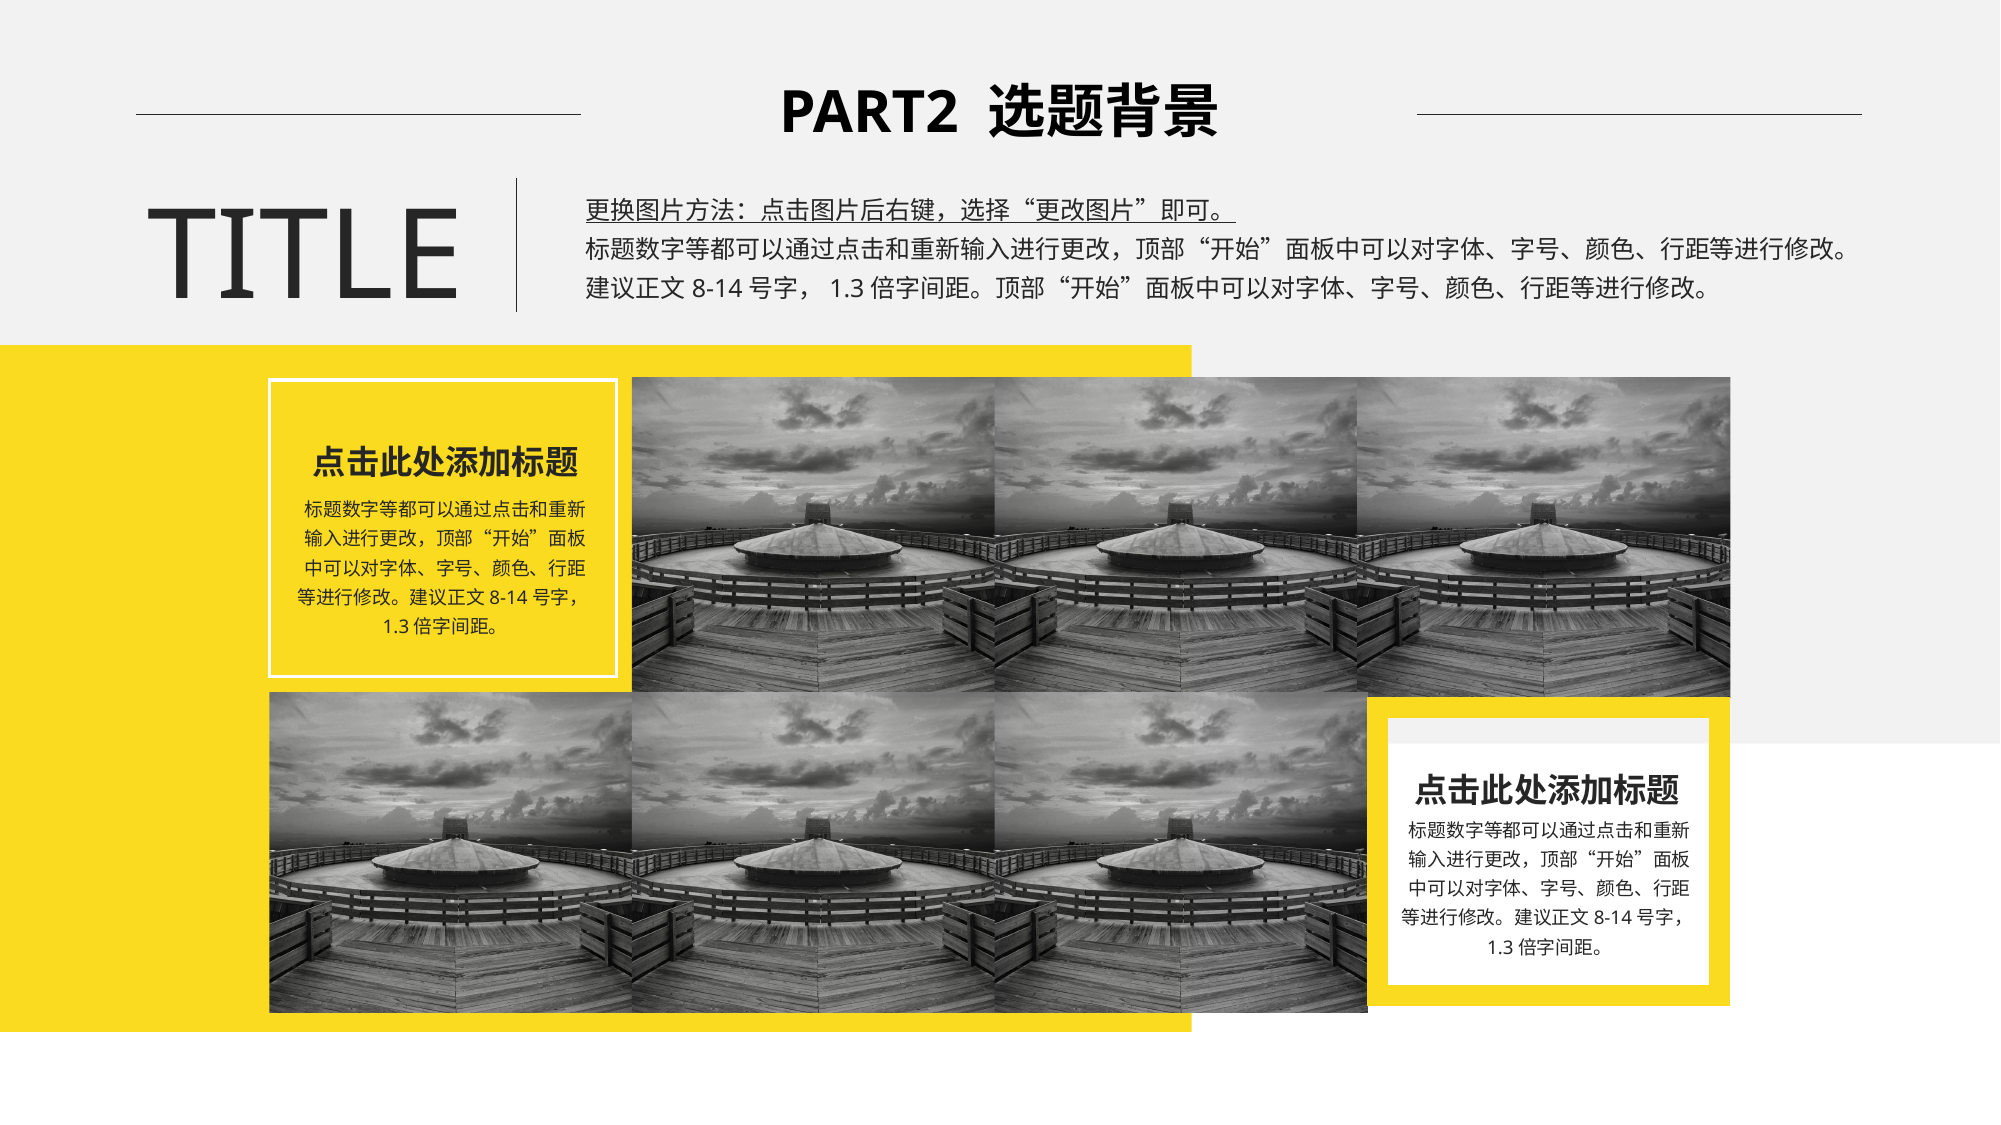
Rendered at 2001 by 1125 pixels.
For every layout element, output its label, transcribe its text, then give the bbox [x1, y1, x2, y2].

text_box [994, 377, 1357, 692]
list PART2 选题背景 [629, 43, 1371, 178]
text_box [1357, 377, 1731, 698]
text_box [1369, 707, 1726, 996]
text_box [631, 377, 994, 692]
text_box [269, 692, 631, 1013]
text_box TITLE [132, 166, 479, 332]
text_box [994, 692, 1368, 1013]
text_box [267, 379, 624, 677]
text_box [631, 692, 994, 1013]
text_box [0, 345, 1192, 1032]
text_box 更换图片方法：点击图片后右键，选择“更改图片”即可。 标题数字等都可以通过点击和重新输入进行更改，顶部“开始”面板中可以对字体、字号、颜色、行距等进行修改。建议正文8-14号字，1.3倍字间距。顶部“开始”面板中可以对字体、字号、颜色、行距等进行修改。 [571, 178, 1884, 310]
